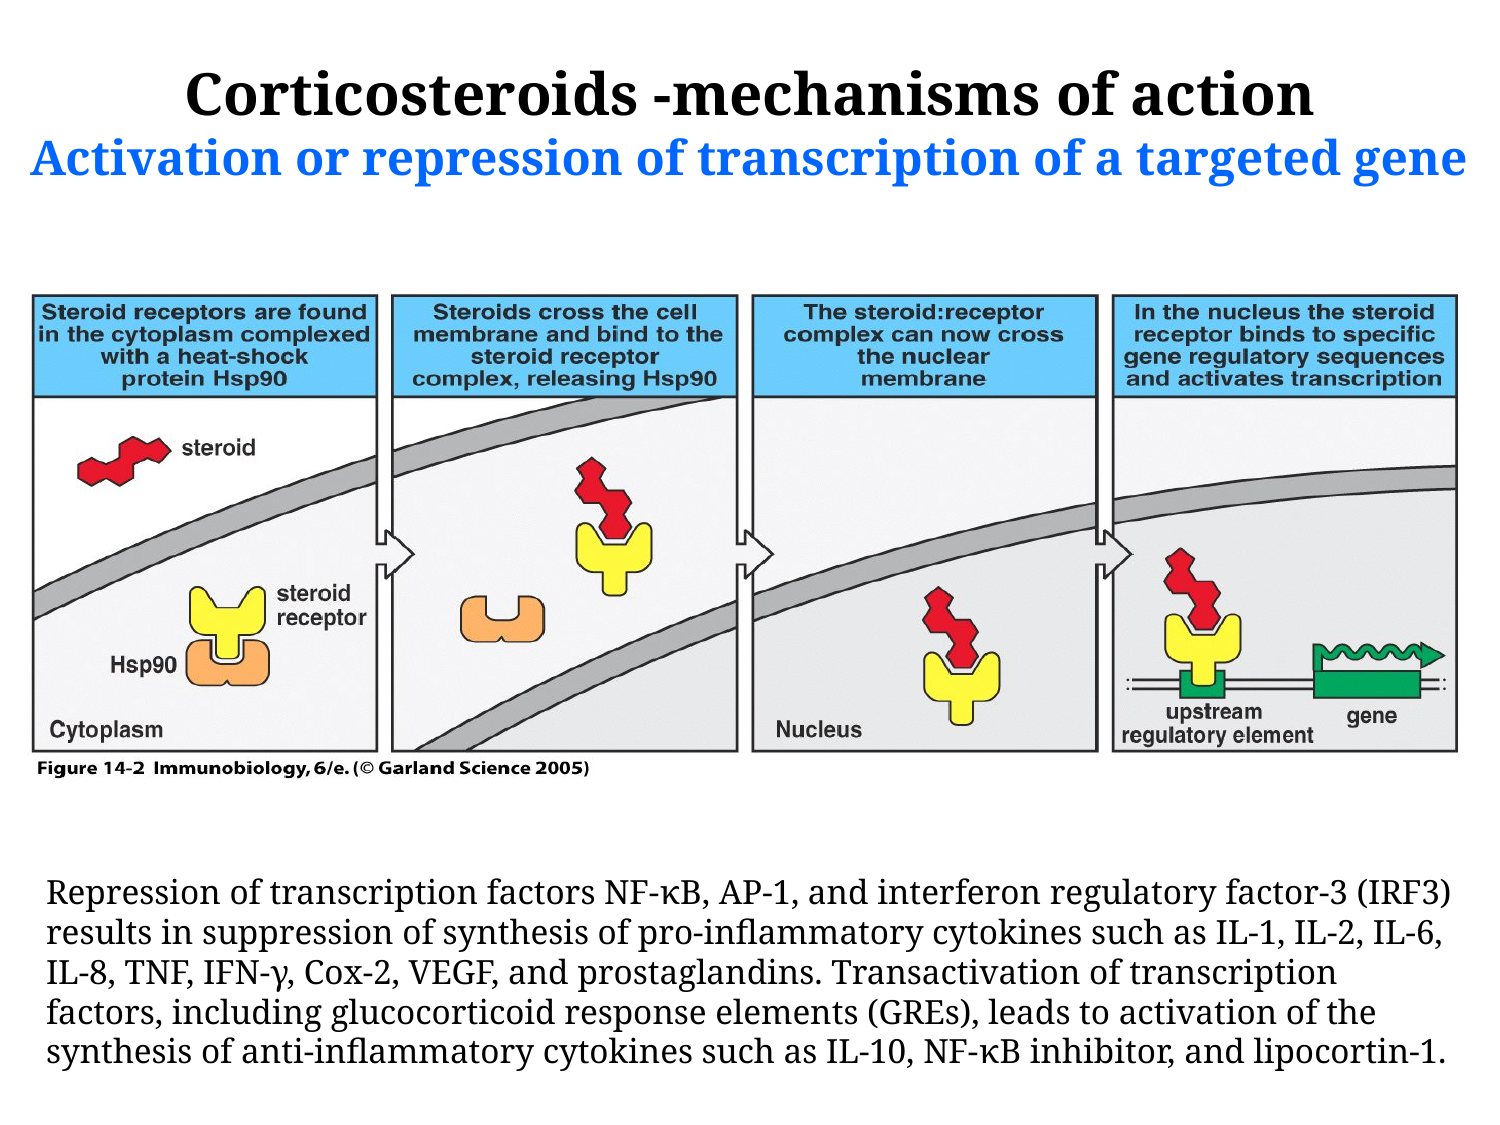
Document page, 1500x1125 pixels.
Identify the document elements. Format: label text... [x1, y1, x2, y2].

title Corticosteroids -mechanisms of action Activation or repression of transcription of a targeted gene [0, 50, 1500, 213]
text_box Repression of transcription factors NF-κB, AP-1, and interferon regulatory factor-3 (IRF3) results in suppression of synthesis of pro-inflammatory cytokines such as IL-1, IL-2, IL-6, IL-8, TNF, IFN-γ, Cox-2, VEGF, and prostaglandins. Transactivation of transcription factors, including glucocorticoid response elements (GREs), leads to activation of the synthesis of anti-inflammatory cytokines such as IL-10, NF-κB inhibitor, and lipocortin-1. [31, 863, 1469, 1078]
picture [27, 290, 1466, 779]
